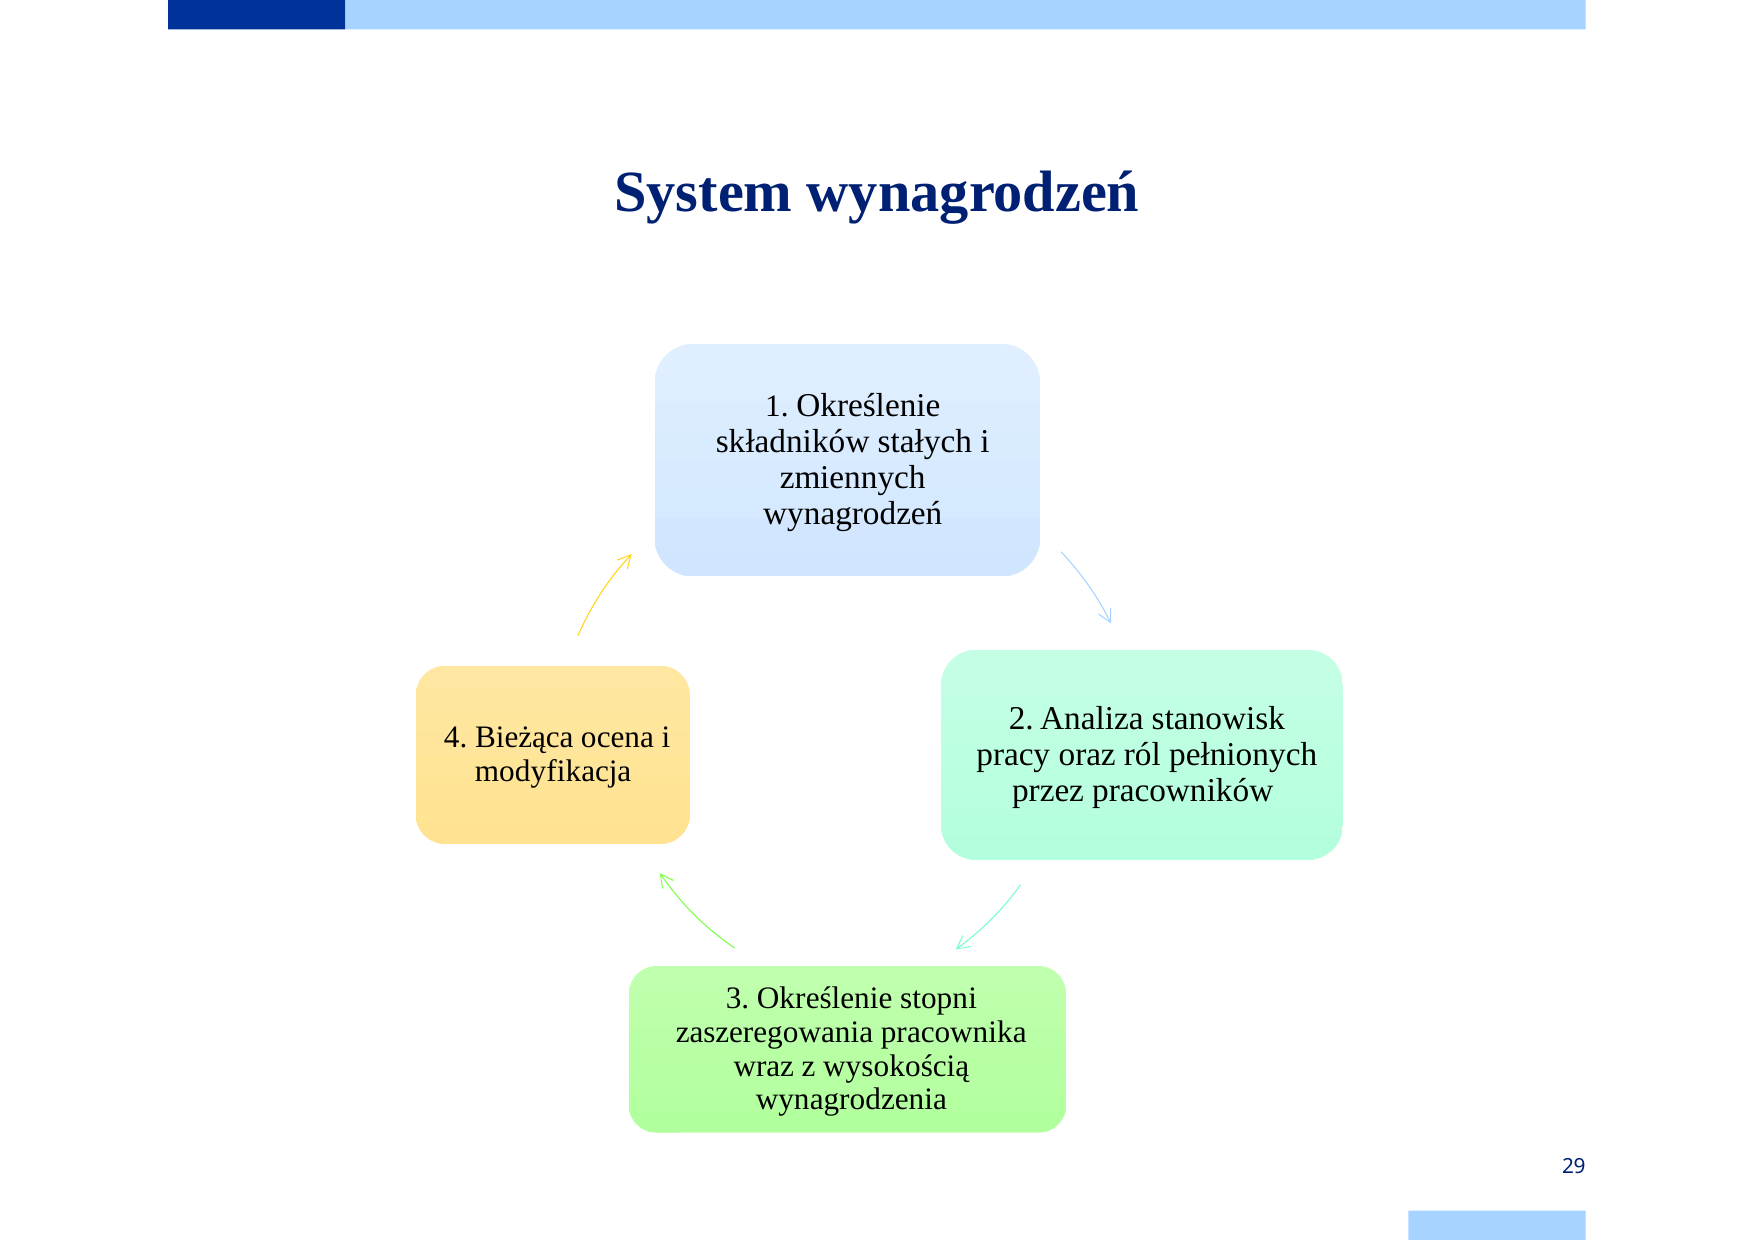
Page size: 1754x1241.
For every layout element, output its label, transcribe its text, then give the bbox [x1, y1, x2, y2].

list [170, 354, 1588, 1122]
title System wynagrodzeń [168, 147, 1586, 325]
slide_number 29 [1408, 1151, 1586, 1182]
